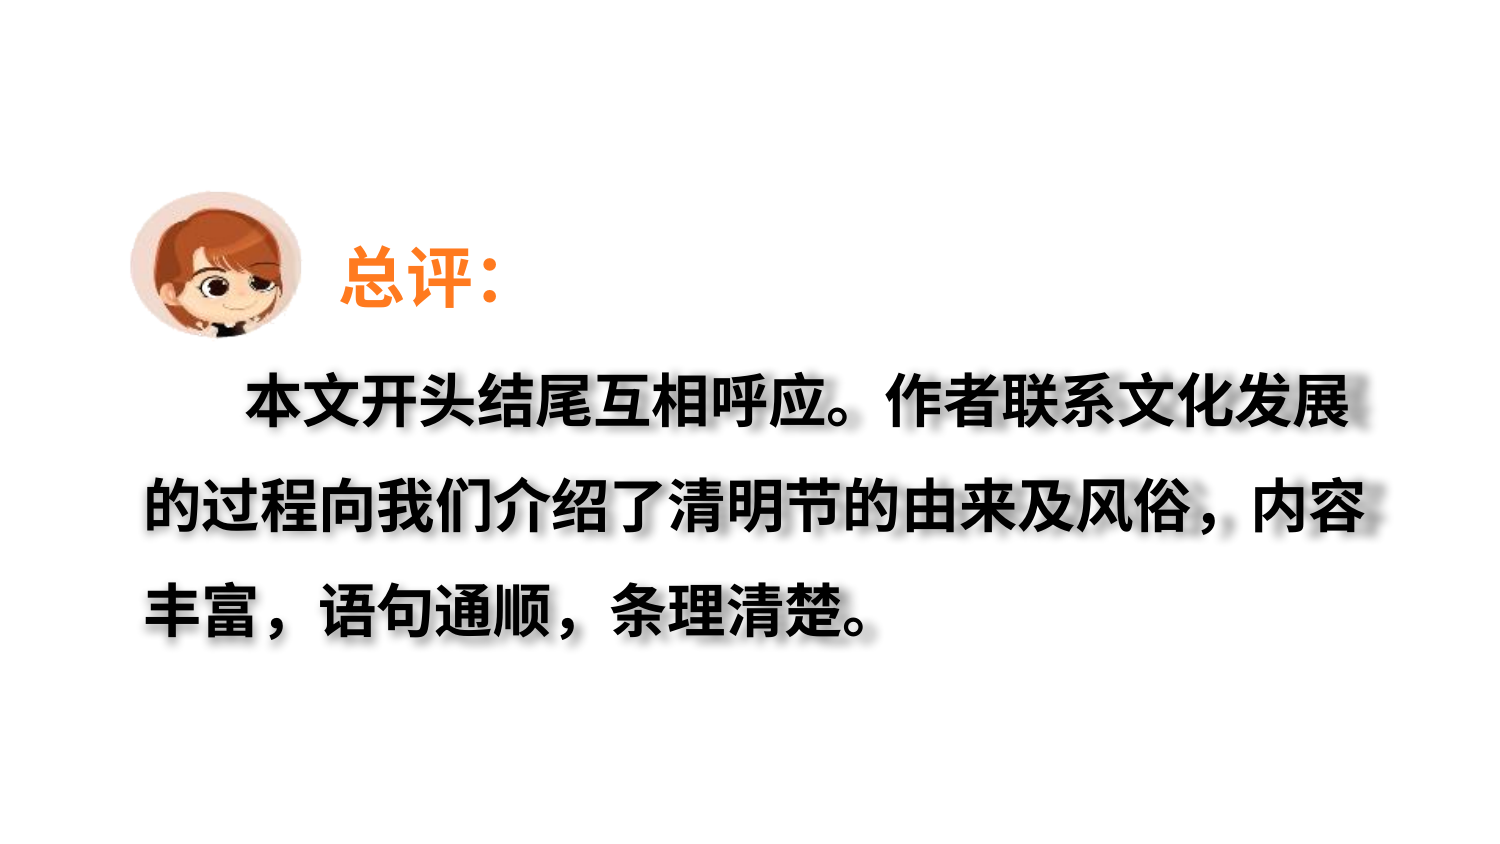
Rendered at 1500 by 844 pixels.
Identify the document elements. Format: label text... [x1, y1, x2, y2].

text_box 本文开头结尾互相呼应。作者联系文化发展的过程向我们介绍了清明节的由来及风俗，内容丰富，语句通顺，条理清楚。 [128, 321, 1400, 652]
text_box 总评： [323, 228, 556, 324]
picture [110, 173, 322, 345]
